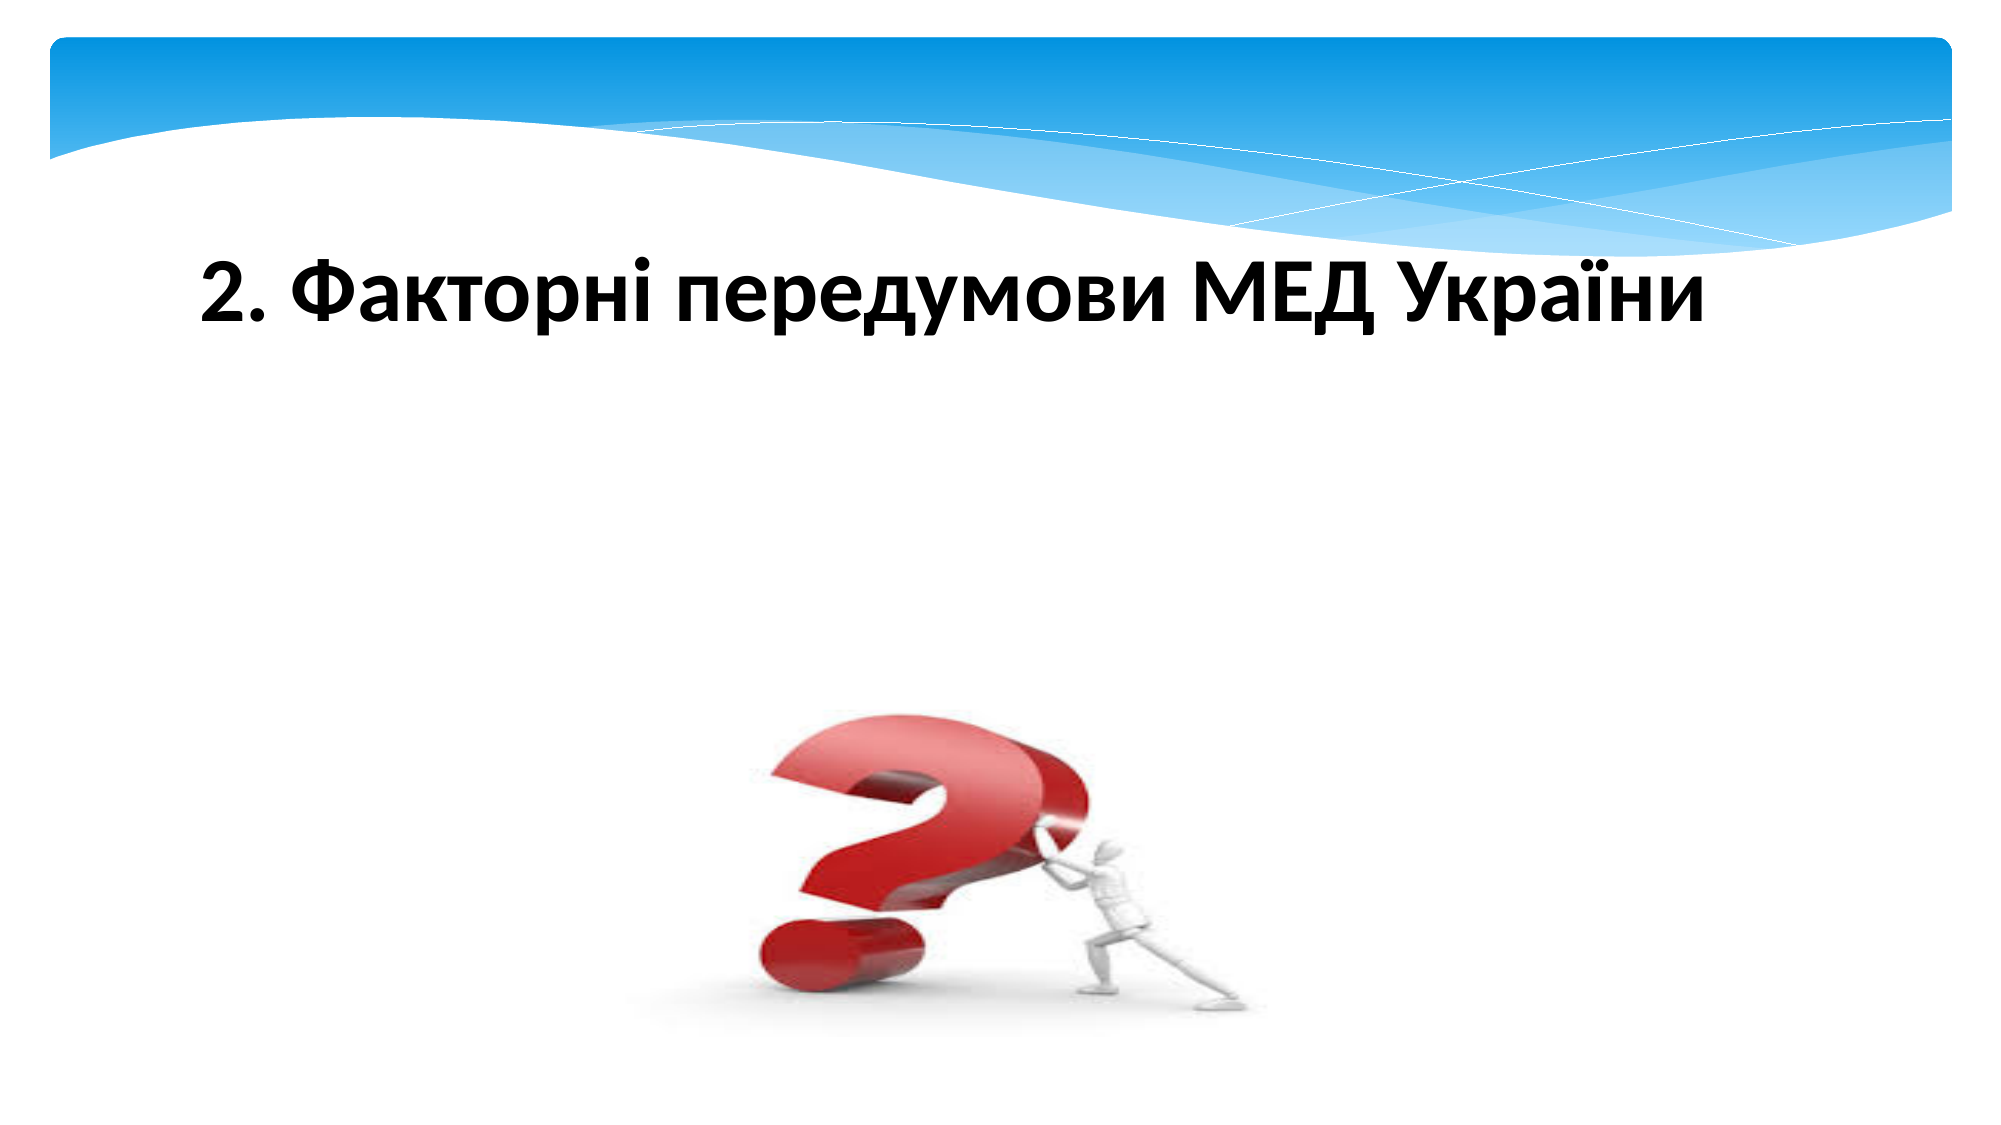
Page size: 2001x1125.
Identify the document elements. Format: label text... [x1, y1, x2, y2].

text_box 2. Факторні передумови МЕД України [92, 221, 1816, 457]
picture [603, 681, 1400, 1037]
